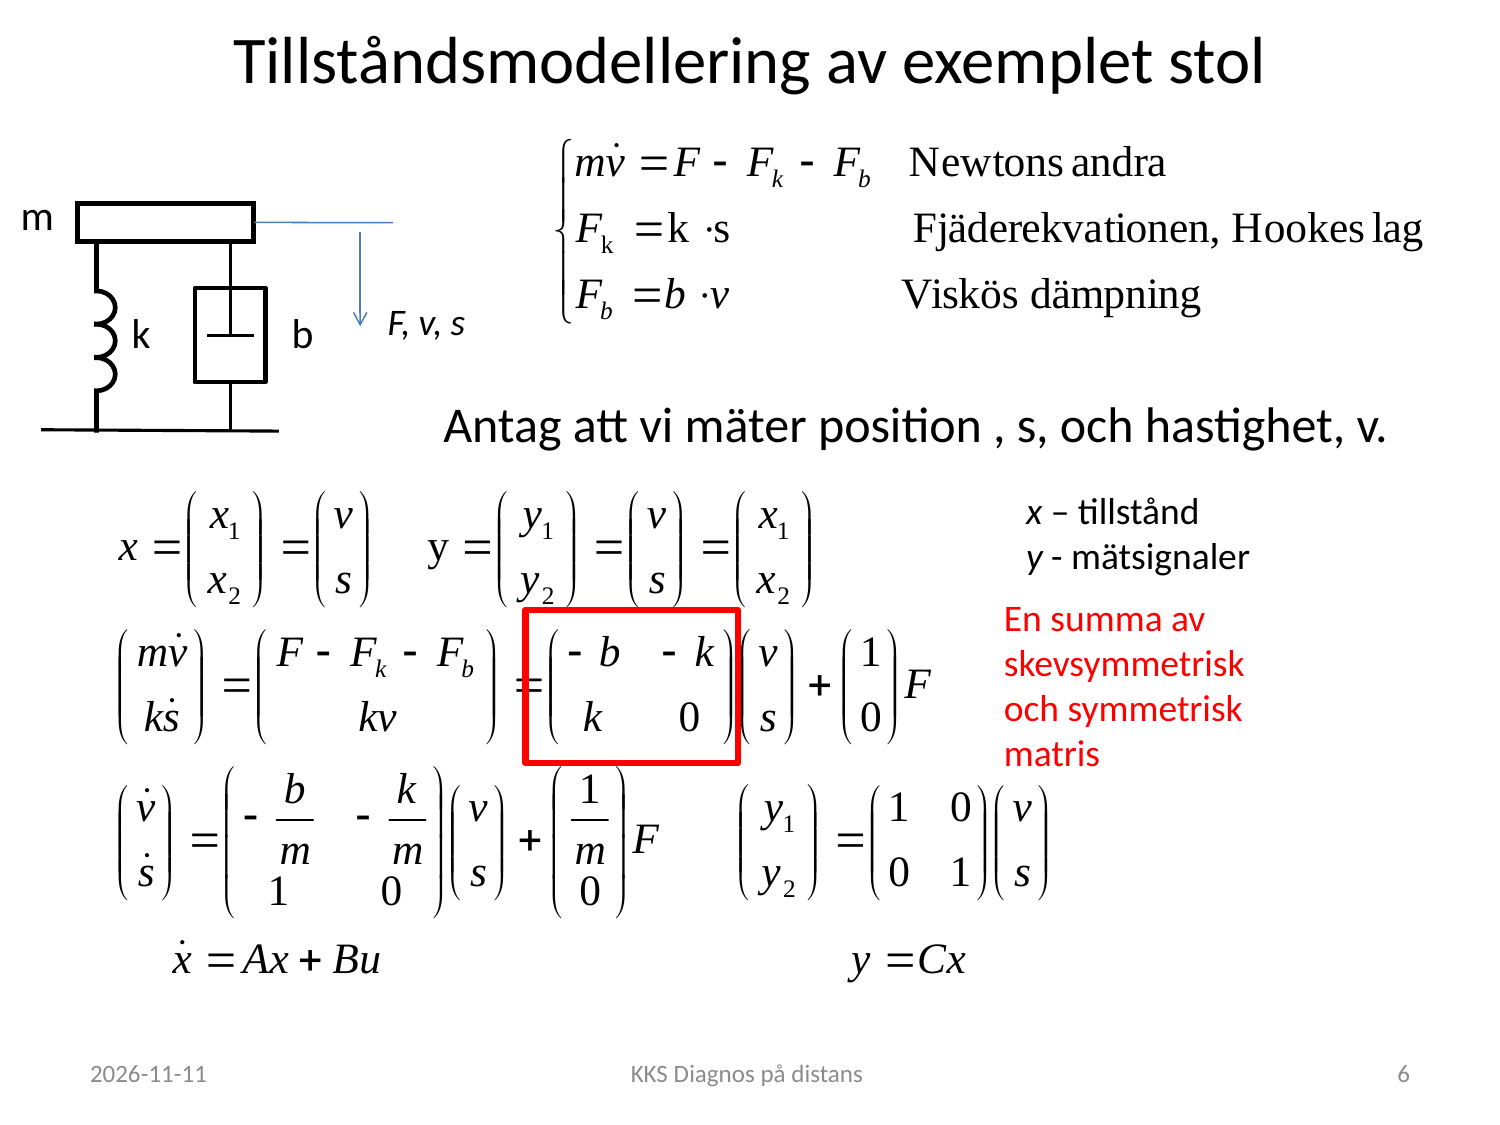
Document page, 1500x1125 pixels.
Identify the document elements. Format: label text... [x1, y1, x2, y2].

slide_number 6 [1074, 1042, 1425, 1103]
text_box Antag att vi mäter position , s, och hastighet, v. [428, 385, 1404, 460]
text_box F, v, s [372, 290, 481, 351]
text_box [545, 130, 1434, 333]
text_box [5, 181, 349, 433]
text_box En summa av skevsymmetrisk och symmetrisk matris [1064, 586, 1260, 781]
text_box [109, 480, 1059, 994]
title Tillståndsmodellering av exemplet stol [75, 0, 1425, 114]
text_box x – tillstånd y - mätsignaler [1057, 479, 1266, 585]
footer KKS Diagnos på distans [512, 1042, 988, 1103]
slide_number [75, 1042, 425, 1103]
